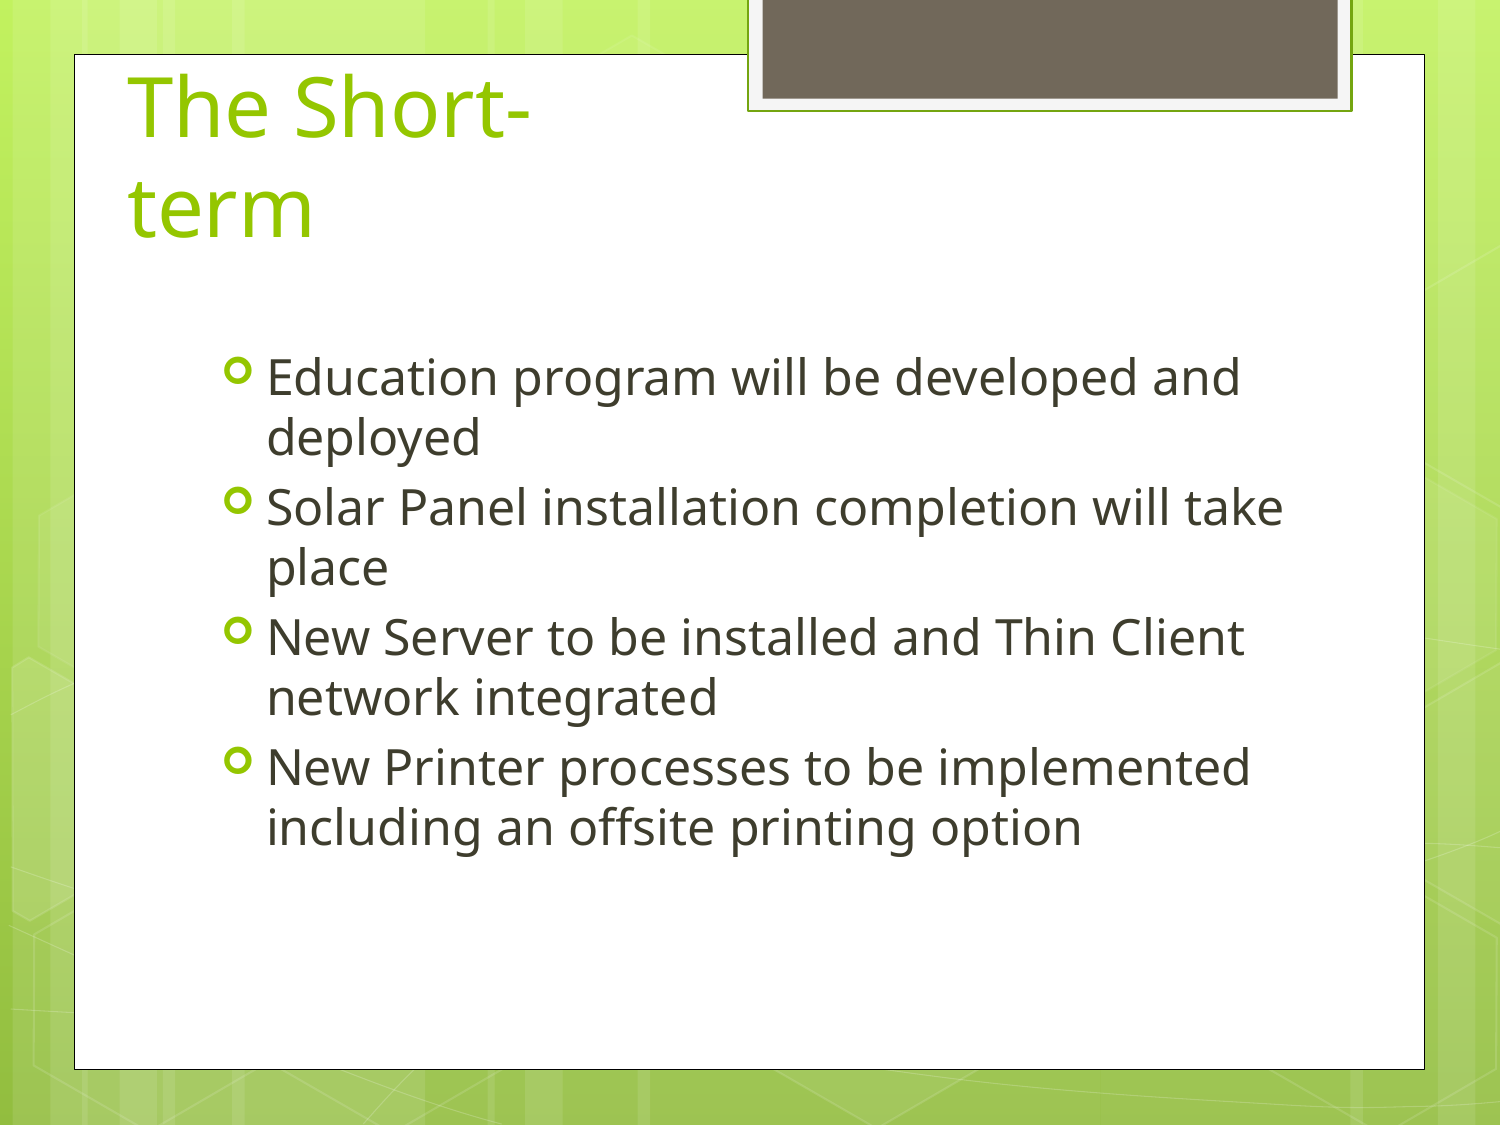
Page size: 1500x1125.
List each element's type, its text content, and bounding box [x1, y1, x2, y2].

title The Short-term [112, 125, 727, 262]
list Education program will be developed and deployed Solar Panel installation completion will take place New Server to be installed and Thin Client network integrated New Printer processes to be implemented including an offsite printing option [194, 338, 1307, 914]
